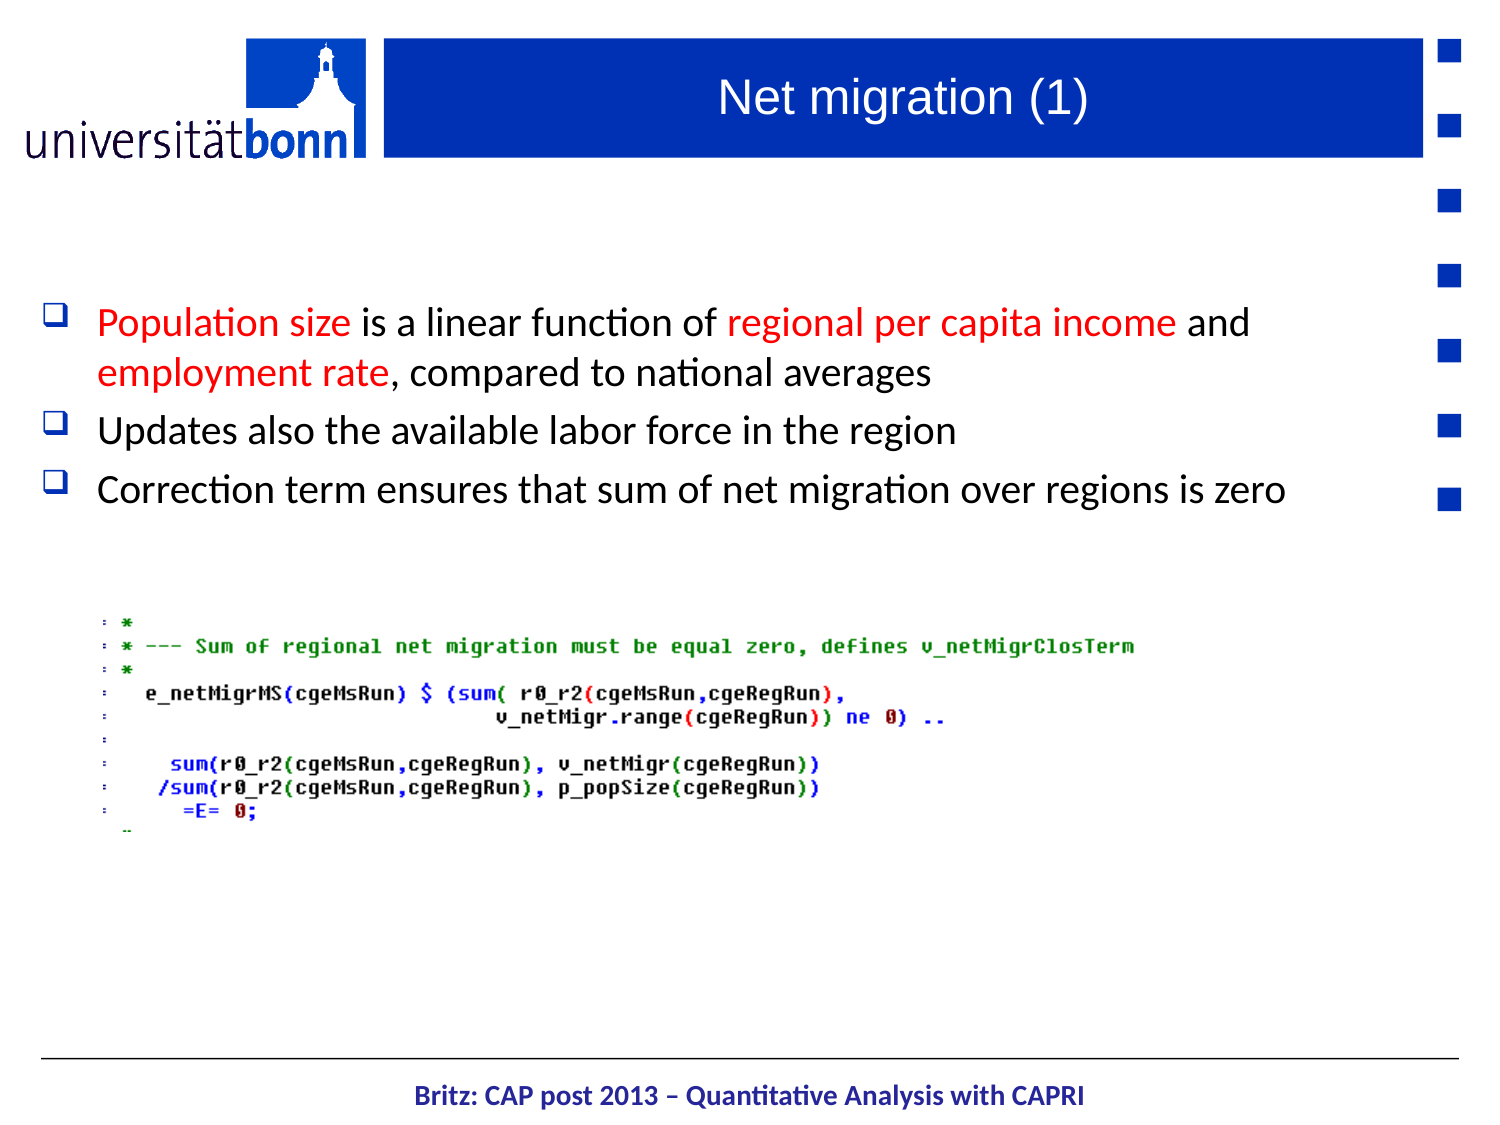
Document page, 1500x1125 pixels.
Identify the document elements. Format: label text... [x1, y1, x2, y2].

picture [24, 36, 368, 160]
footer Britz: CAP post 2013 – Quantitative Analysis with CAPRI [40, 1070, 1460, 1107]
title Net migration (1) [383, 38, 1424, 158]
picture [103, 610, 1176, 832]
list Population size is a linear function of regional per capita income and employment rate, compared to national averages Updates also the available labor force in the region Correction term ensures that sum of net migration over regions is zero [25, 188, 1426, 677]
